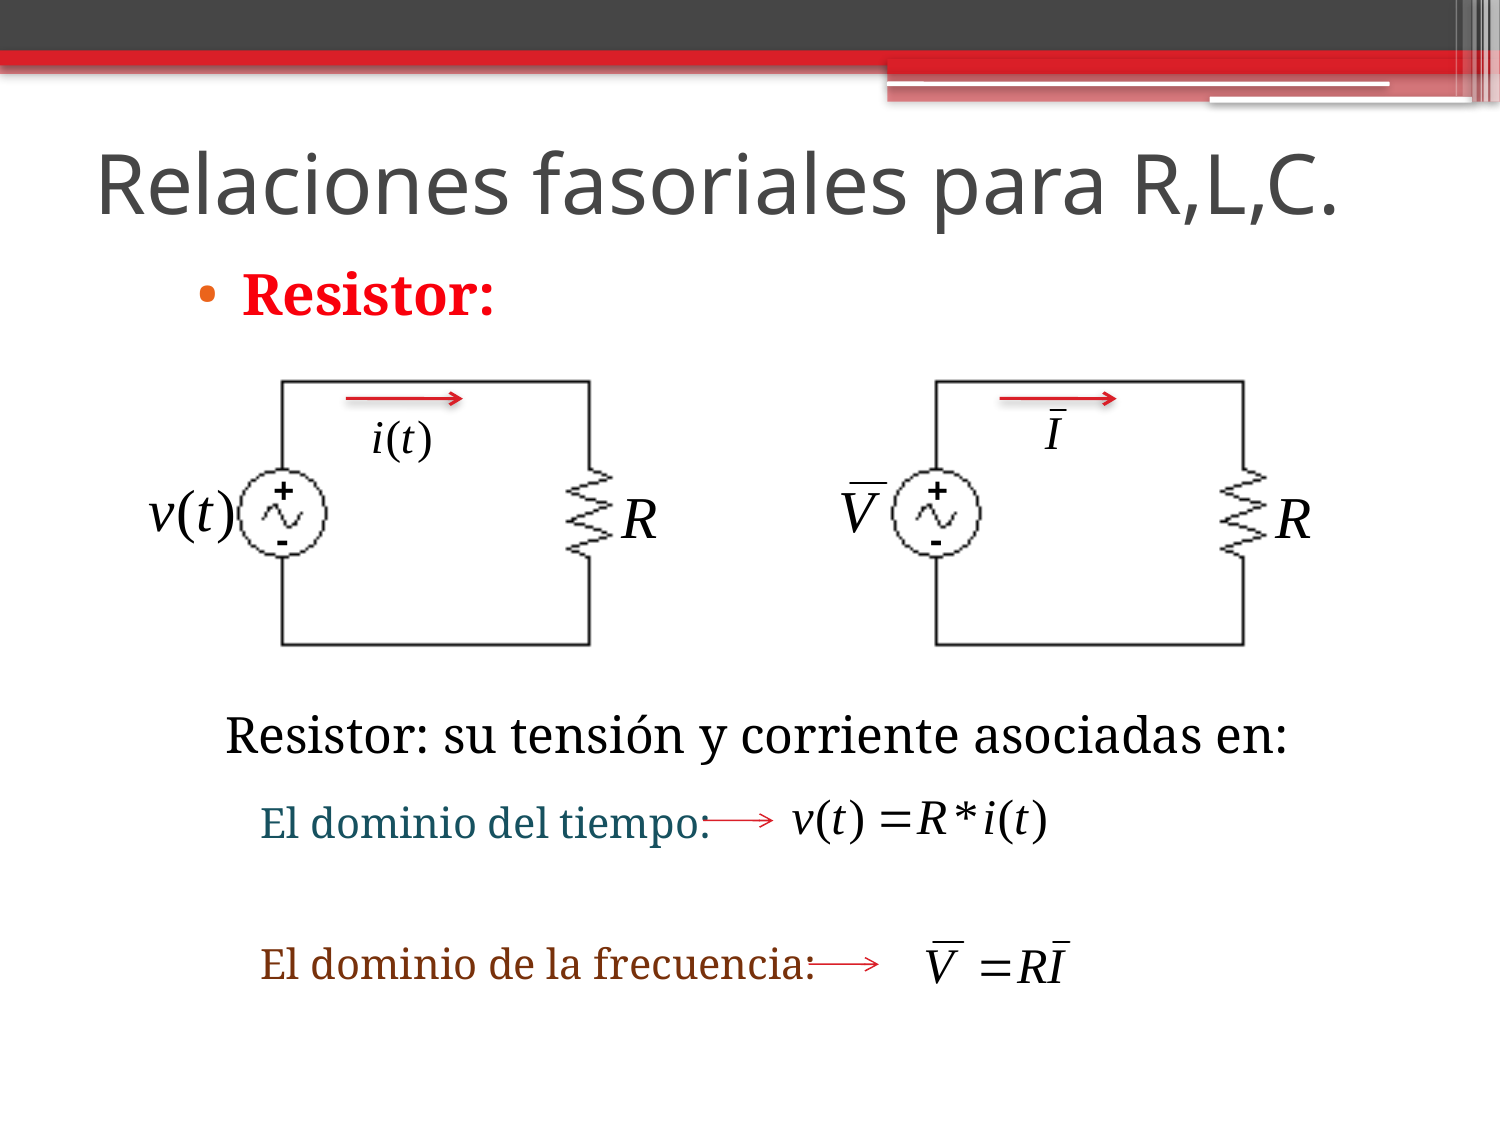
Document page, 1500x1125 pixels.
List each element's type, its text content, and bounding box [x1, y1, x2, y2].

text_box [834, 351, 1325, 680]
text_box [140, 351, 671, 680]
text_box El dominio del tiempo: [246, 789, 739, 855]
title Relaciones fasoriales para R,L,C. [79, 93, 1430, 270]
text_box Resistor: su tensión y corriente asociadas en: [210, 696, 1348, 771]
text_box Resistor: [163, 250, 515, 342]
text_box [784, 788, 1055, 856]
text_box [920, 929, 1079, 997]
text_box El dominio de la frecuencia: [246, 930, 856, 996]
